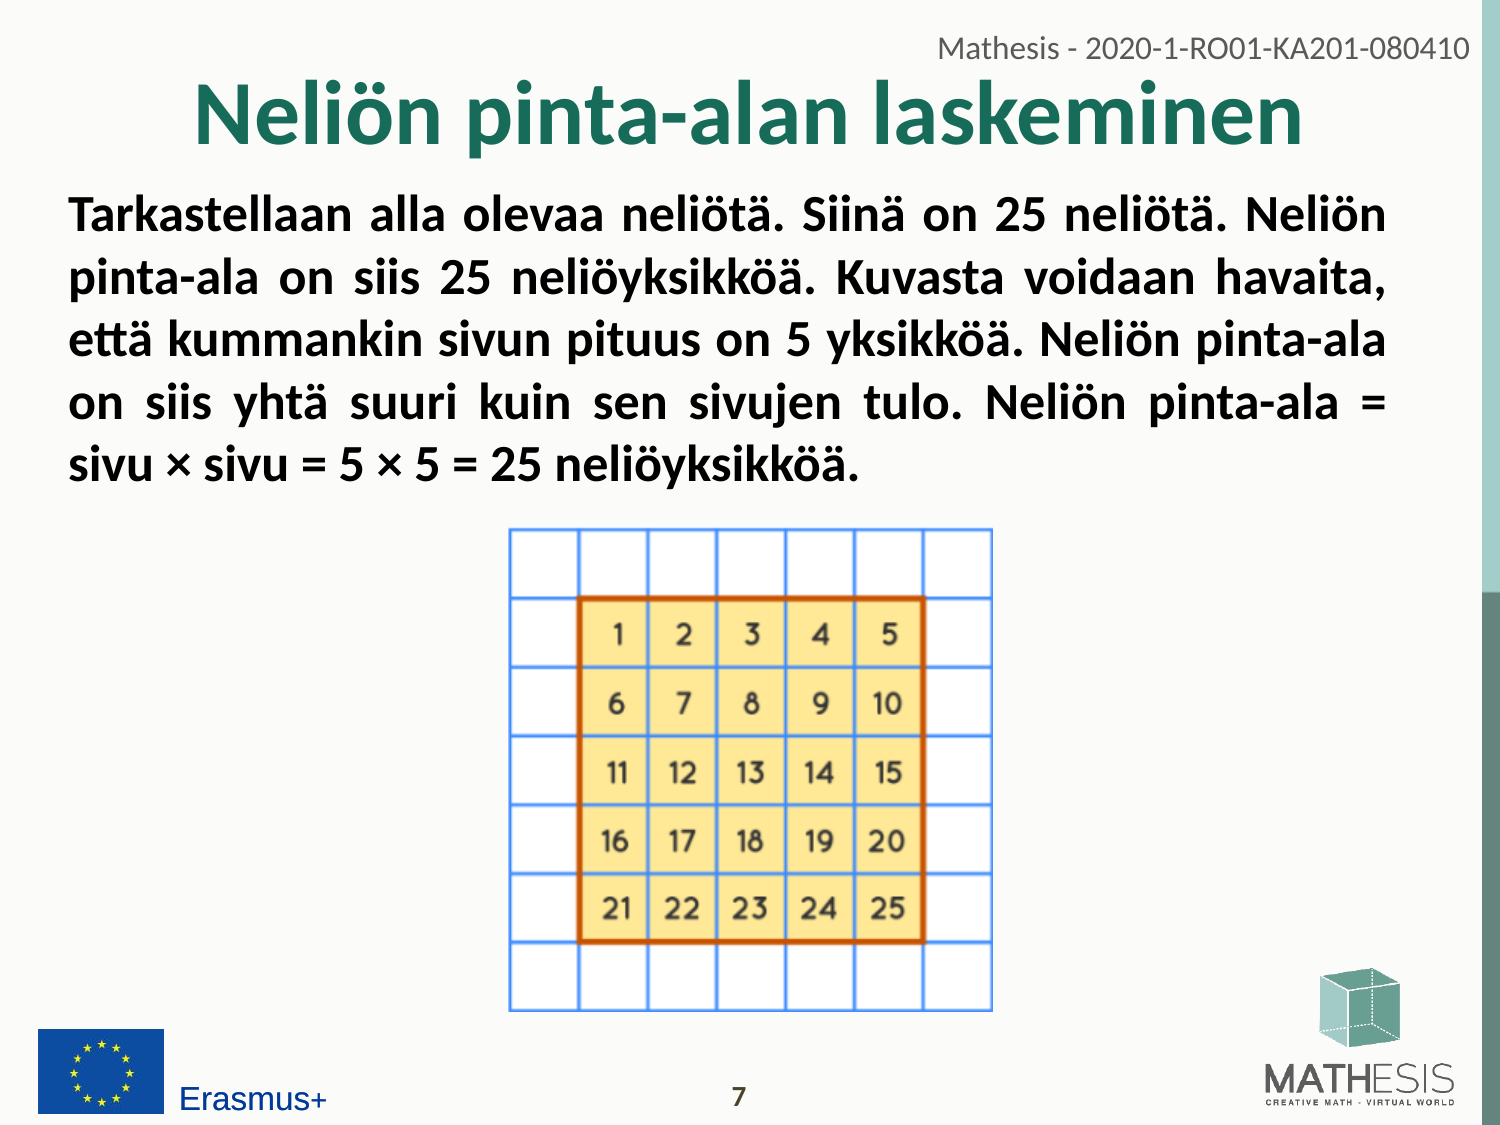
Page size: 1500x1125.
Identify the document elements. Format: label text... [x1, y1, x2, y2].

title Neliön pinta-alan laskeminen [75, 45, 1425, 233]
list Tarkastellaan alla olevaa neliötä. Siinä on 25 neliötä. Neliön pinta-ala on siis 25 neliöyksikköä. Kuvasta voidaan havaita, että kummankin sivun pituus on 5 yksikköä. Neliön pinta-ala on siis yhtä suuri kuin sen sivujen tulo. Neliön pinta-ala = sivu × sivu = 5 × 5 = 25 neliöyksikköä. [53, 172, 1404, 915]
picture [38, 1029, 164, 1114]
picture [507, 526, 993, 1012]
